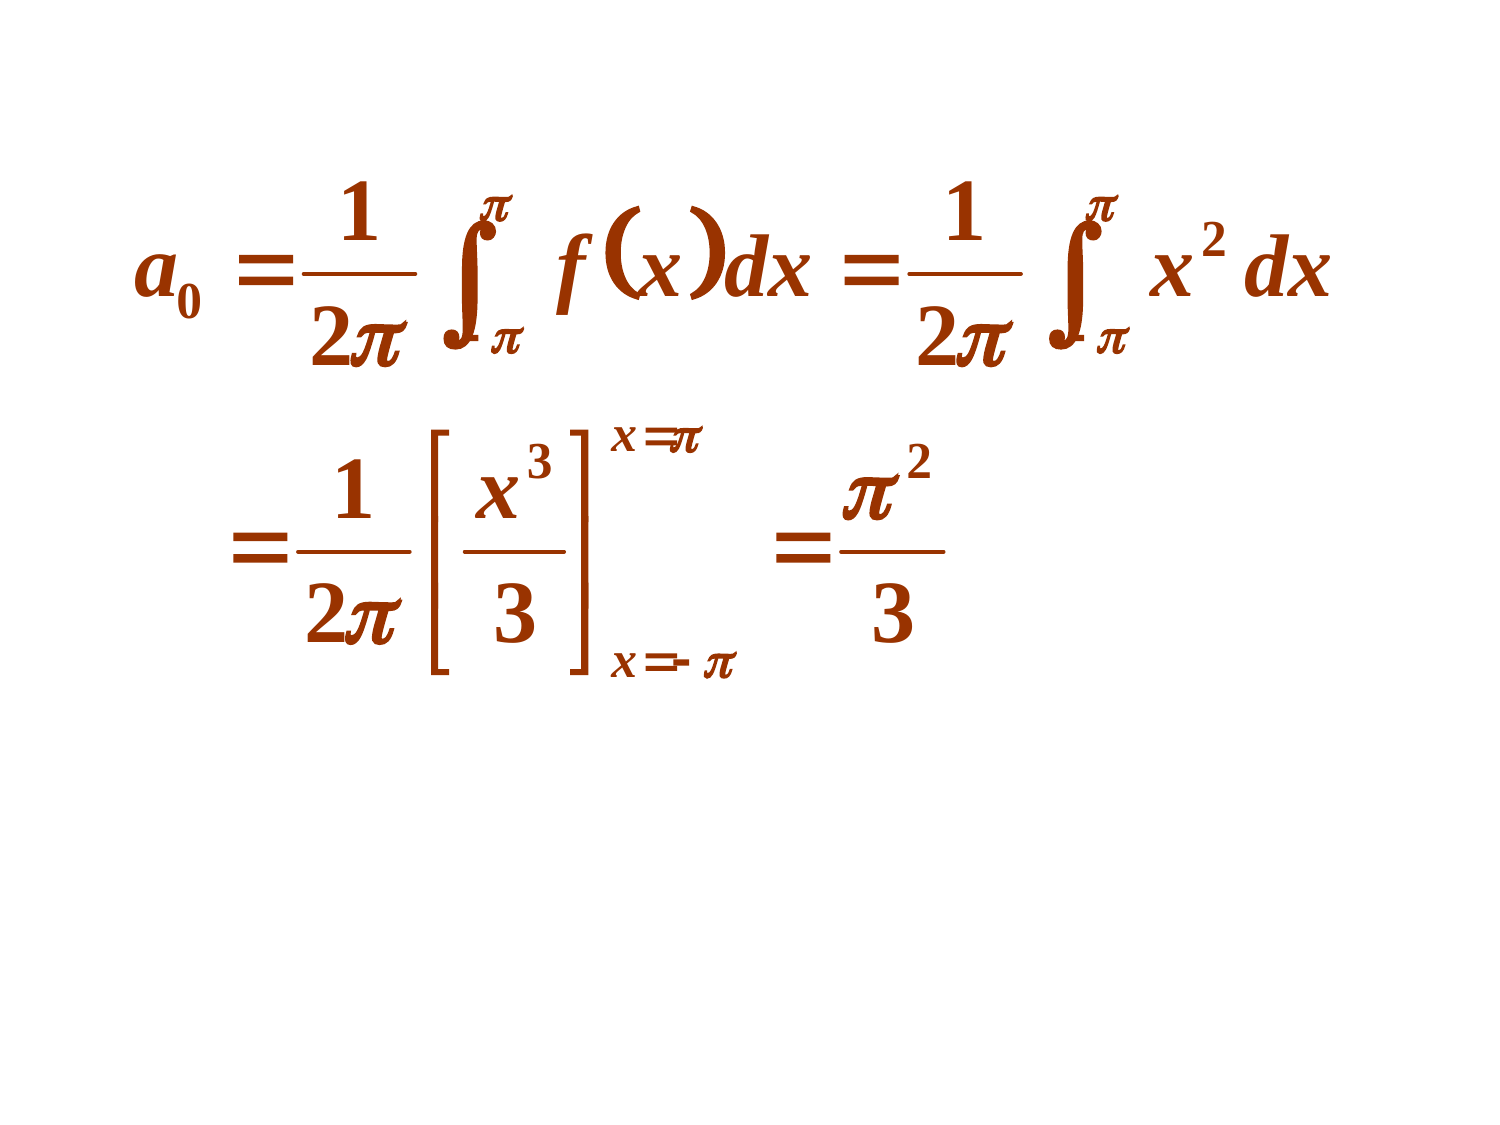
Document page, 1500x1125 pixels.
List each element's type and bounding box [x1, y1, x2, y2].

text_box [122, 148, 1344, 694]
